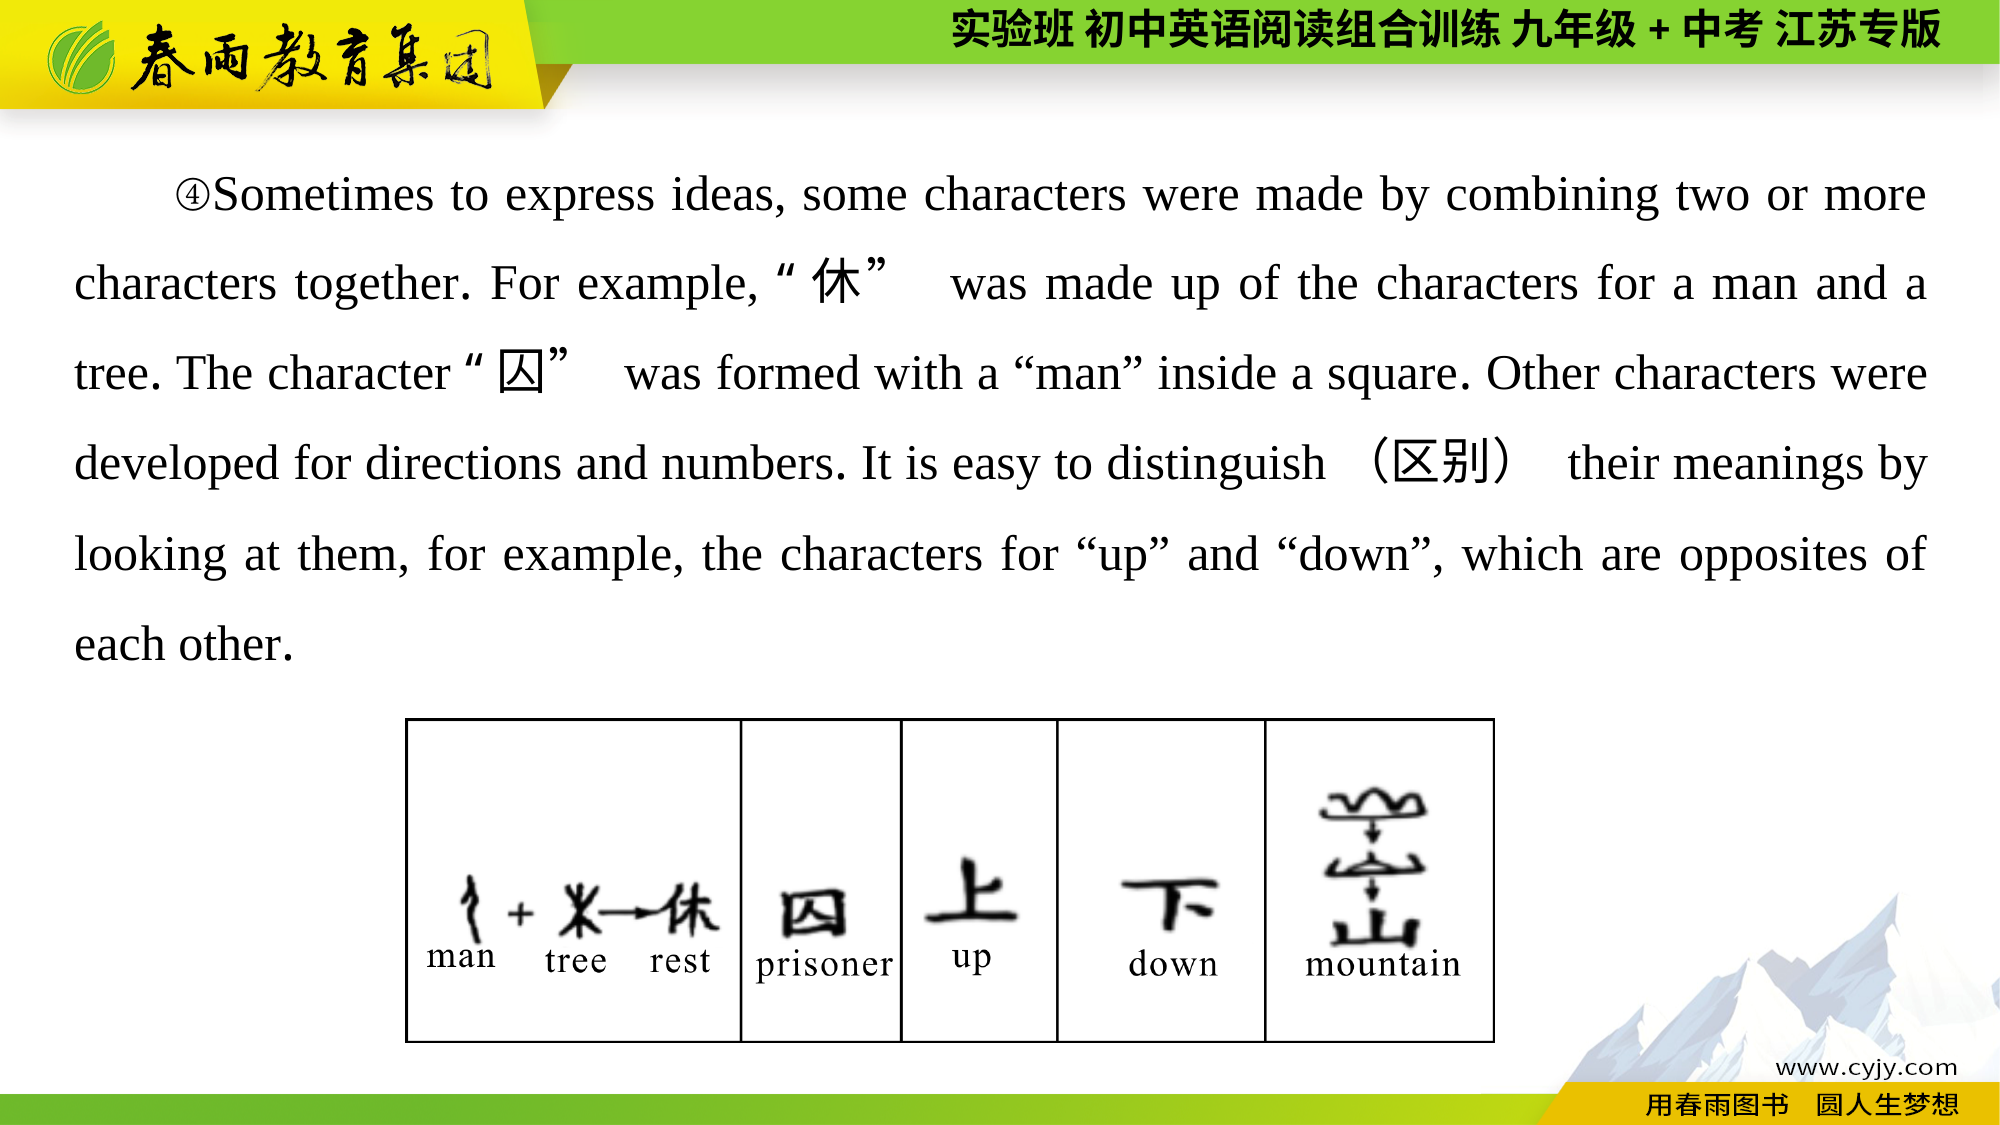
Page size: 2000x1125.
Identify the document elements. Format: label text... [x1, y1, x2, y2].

list ④Sometimes to express ideas, some characters were made by combining two or more characters together. For example, “休” was made up of the characters for a man and a tree. The character “囚” was formed with a “man” inside a square. Other characters were developed for directions and numbers. It is easy to distinguish（区别） their meanings by looking at them, for example, the characters for “up” and “down”, which are opposites of each other. [59, 122, 1944, 672]
picture [0, 0, 2000, 1125]
